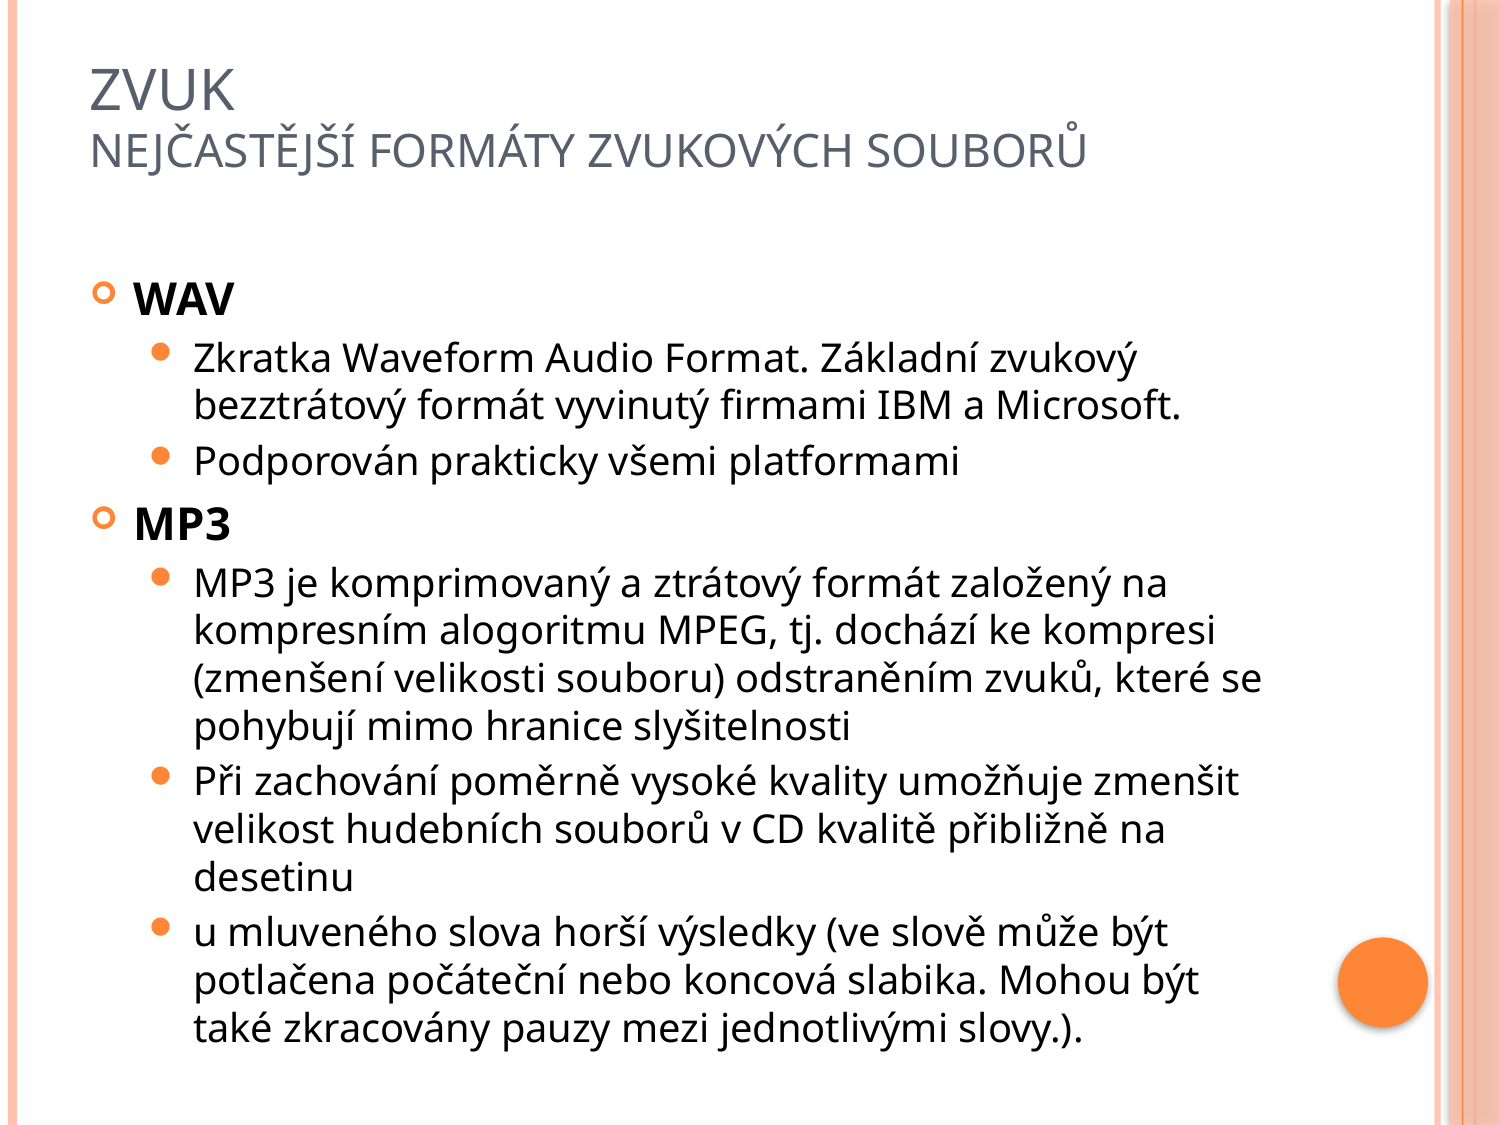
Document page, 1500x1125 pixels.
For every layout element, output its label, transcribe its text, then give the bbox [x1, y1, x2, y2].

list WAV Zkratka Waveform Audio Format. Základní zvukový bezztrátový formát vyvinutý firmami IBM a Microsoft. Podporován prakticky všemi platformami MP3 MP3 je komprimovaný a ztrátový formát založený na kompresním alogoritmu MPEG, tj. dochází ke kompresi (zmenšení velikosti souboru) odstraněním zvuků, které se pohybují mimo hranice slyšitelnosti Při zachování poměrně vysoké kvality umožňuje zmenšit velikost hudebních souborů v CD kvalitě přibližně na desetinu u mluveného slova horší výsledky (ve slově může být potlačena počáteční nebo koncová slabika. Mohou být také zkracovány pauzy mezi jednotlivými slovy.). [75, 262, 1300, 1062]
title ZVUK nejčastější formáty zvukových souborů [75, 45, 1300, 185]
